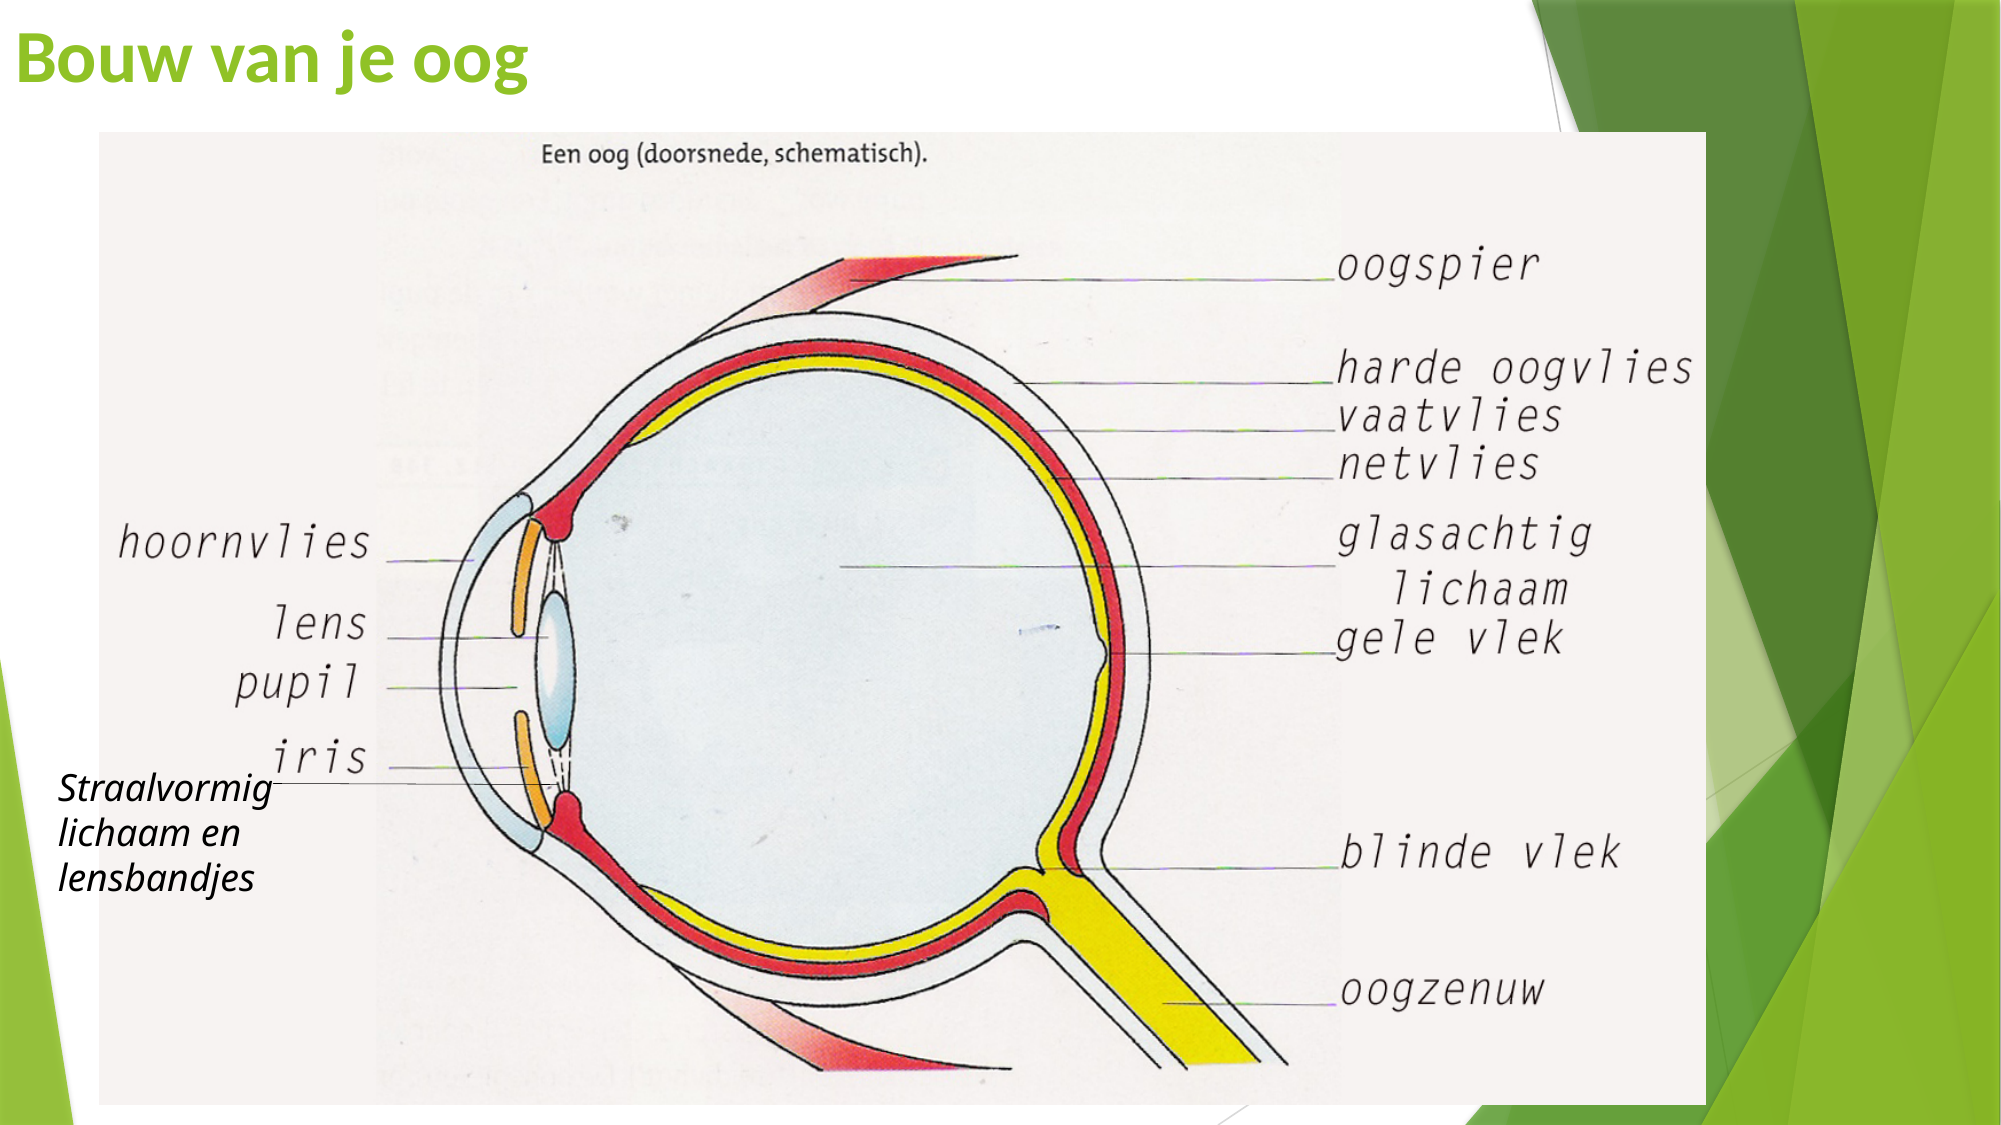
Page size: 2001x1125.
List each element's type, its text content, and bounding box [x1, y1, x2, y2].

title Bouw van je oog [0, 0, 1411, 217]
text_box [42, 131, 1707, 1106]
